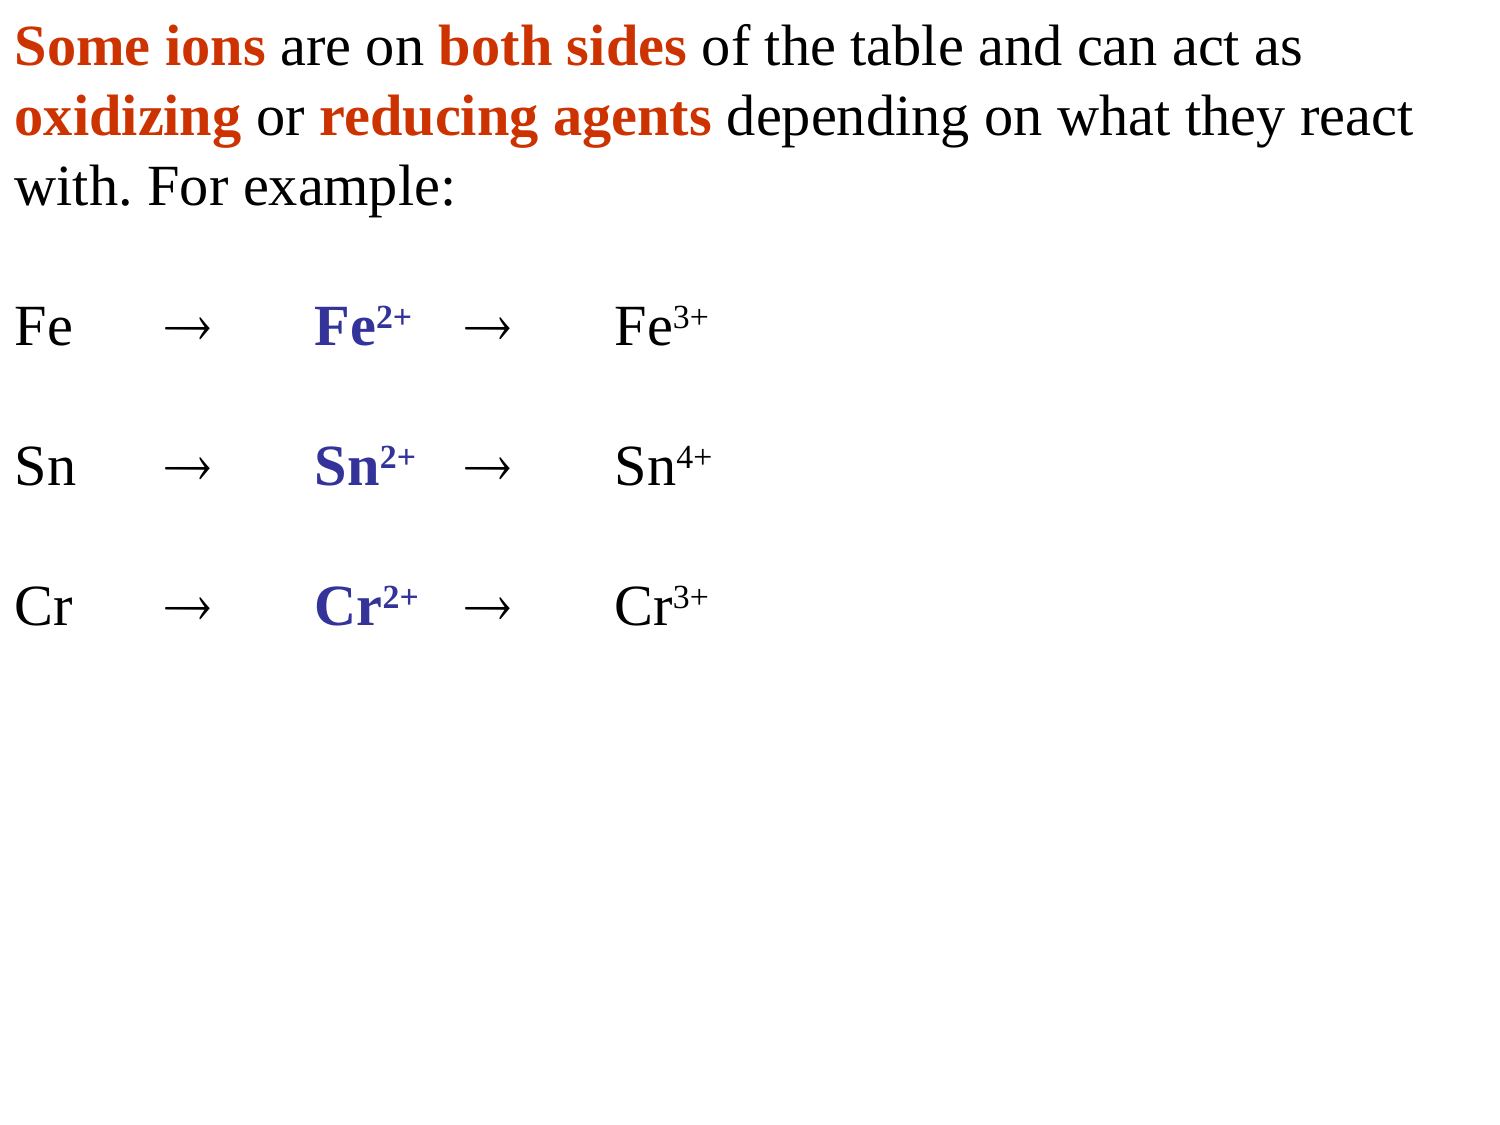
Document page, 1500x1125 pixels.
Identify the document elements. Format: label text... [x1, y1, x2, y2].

text_box Some ions are on both sides of the table and can act as oxidizing or reducing agents depending on what they react with. For example: Fe  Fe2+  Fe3+ Sn  Sn2+  Sn4+ Cr  Cr2+  Cr3+ [0, 0, 1500, 715]
